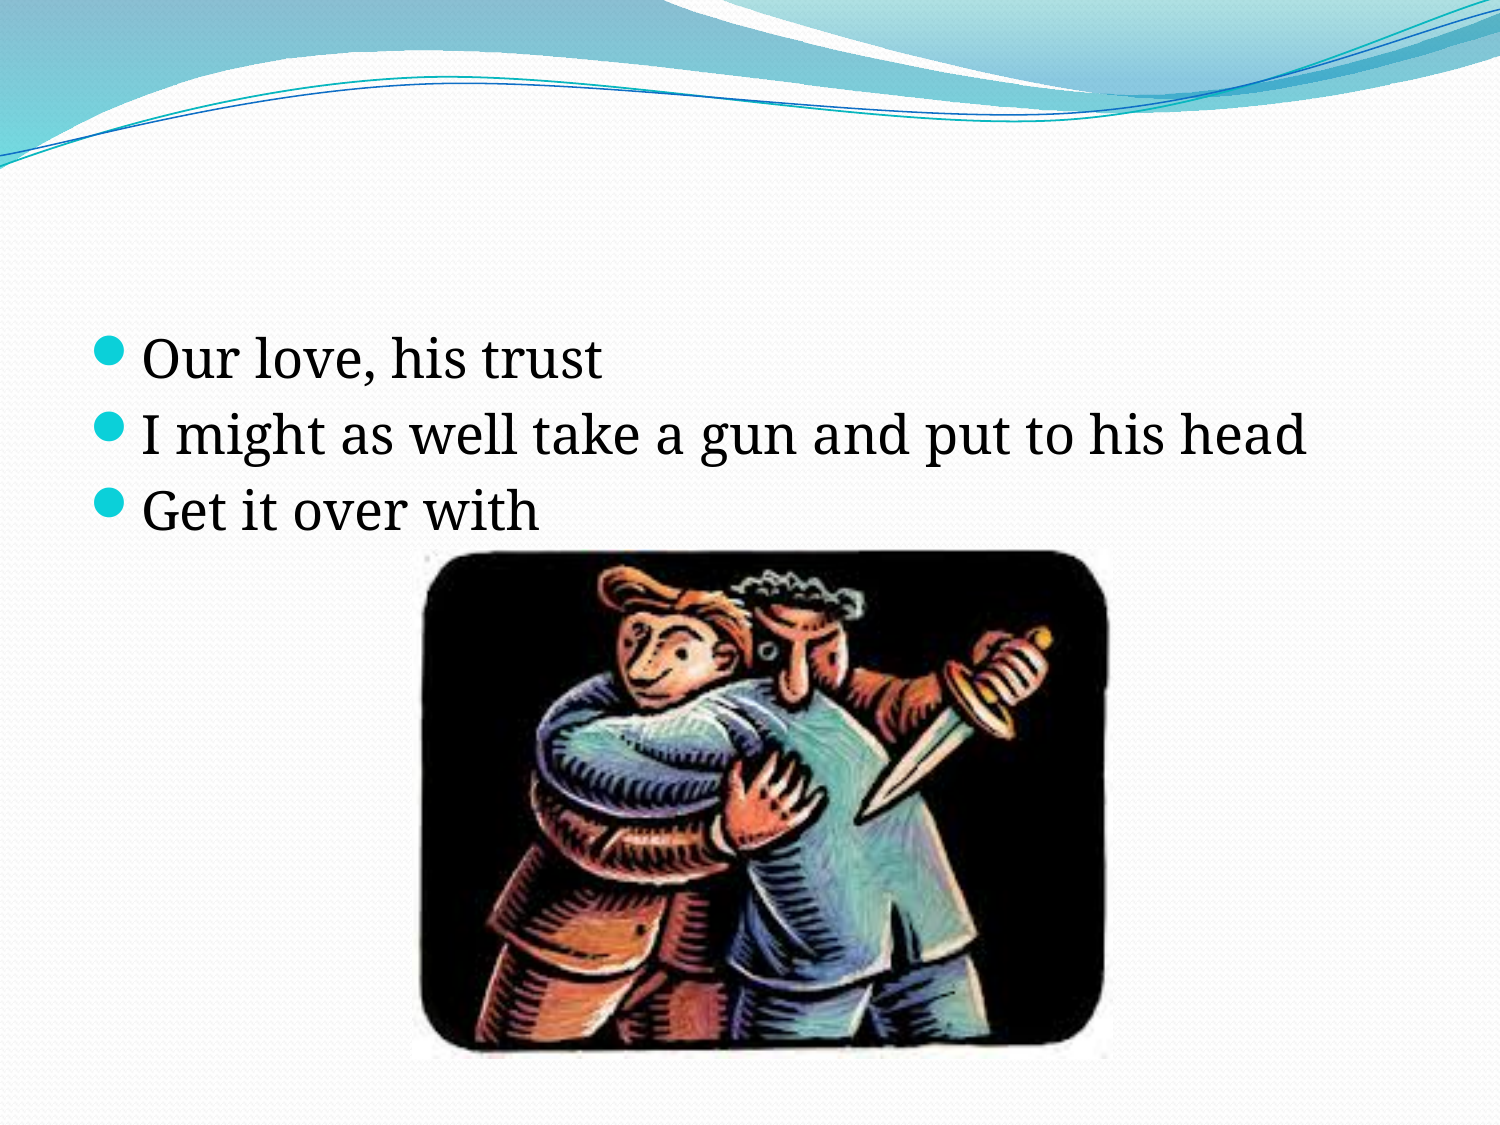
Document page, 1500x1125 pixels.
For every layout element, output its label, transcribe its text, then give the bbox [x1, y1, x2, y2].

picture [412, 549, 1113, 1059]
list Our love, his trust I might as well take a gun and put to his head Get it over with [75, 317, 1425, 1038]
